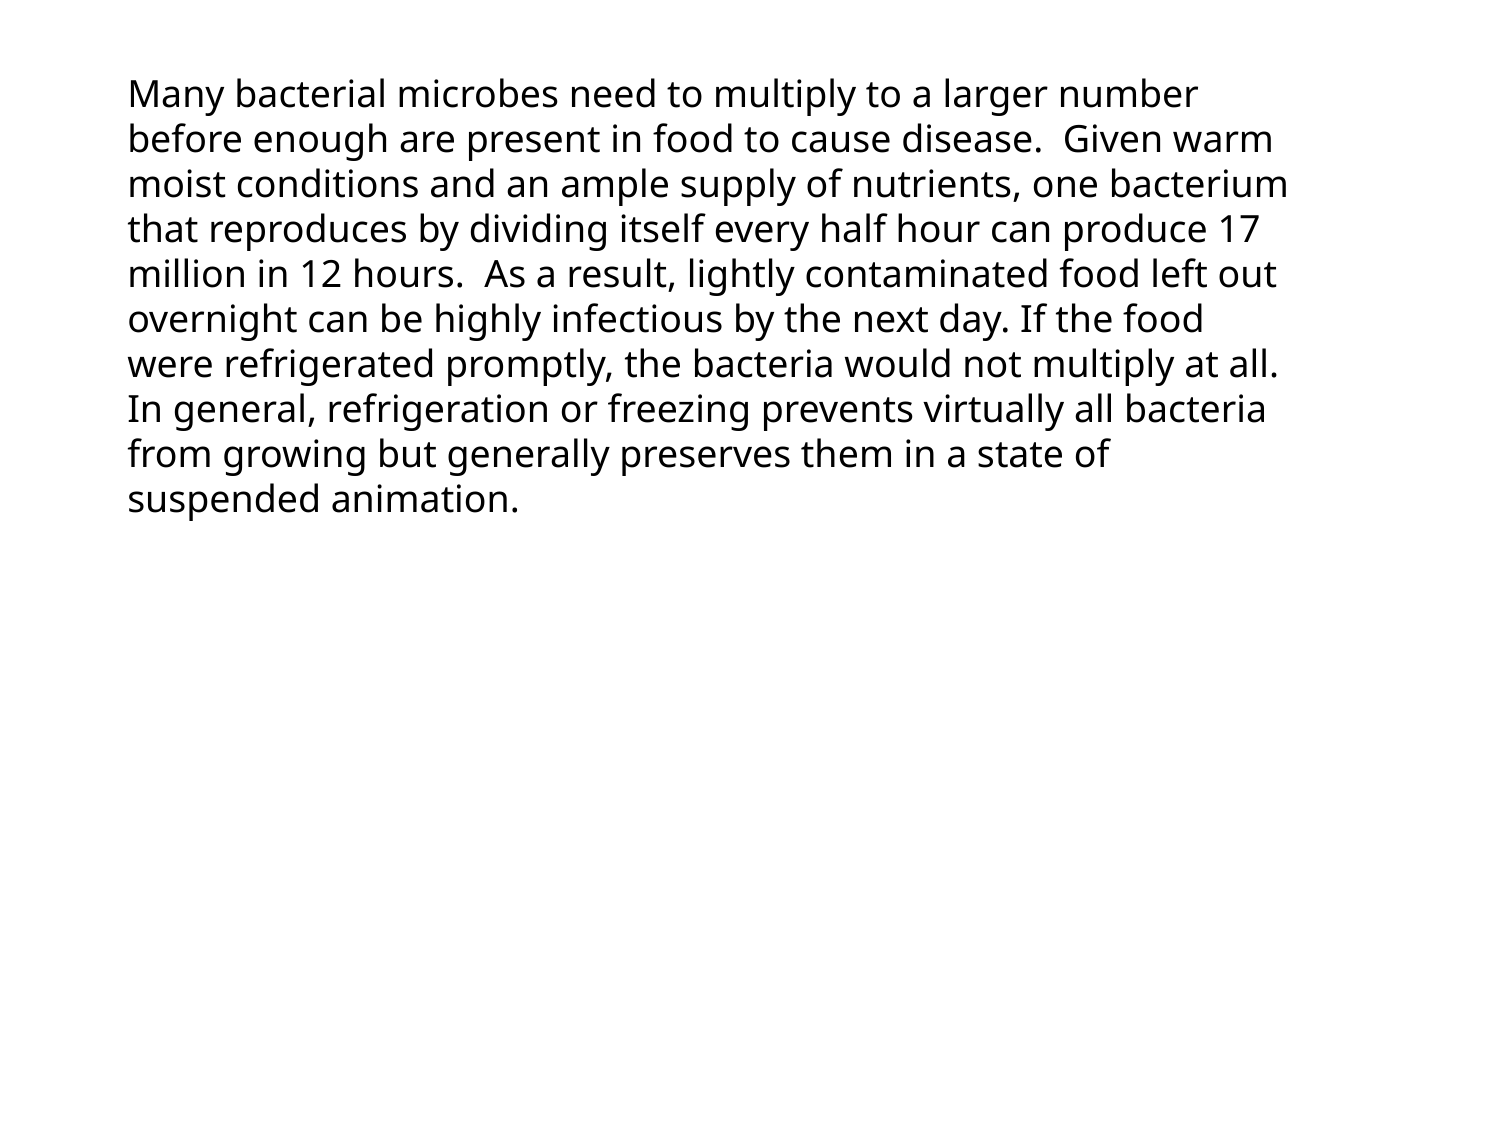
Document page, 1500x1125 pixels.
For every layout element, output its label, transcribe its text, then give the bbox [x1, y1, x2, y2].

text_box Many bacterial microbes need to multiply to a larger number before enough are present in food to cause disease. Given warm moist conditions and an ample supply of nutrients, one bacterium that reproduces by dividing itself every half hour can produce 17 million in 12 hours. As a result, lightly contaminated food left out overnight can be highly infectious by the next day. If the food were refrigerated promptly, the bacteria would not multiply at all. In general, refrigeration or freezing prevents virtually all bacteria from growing but generally preserves them in a state of suspended animation. [112, 62, 1307, 528]
